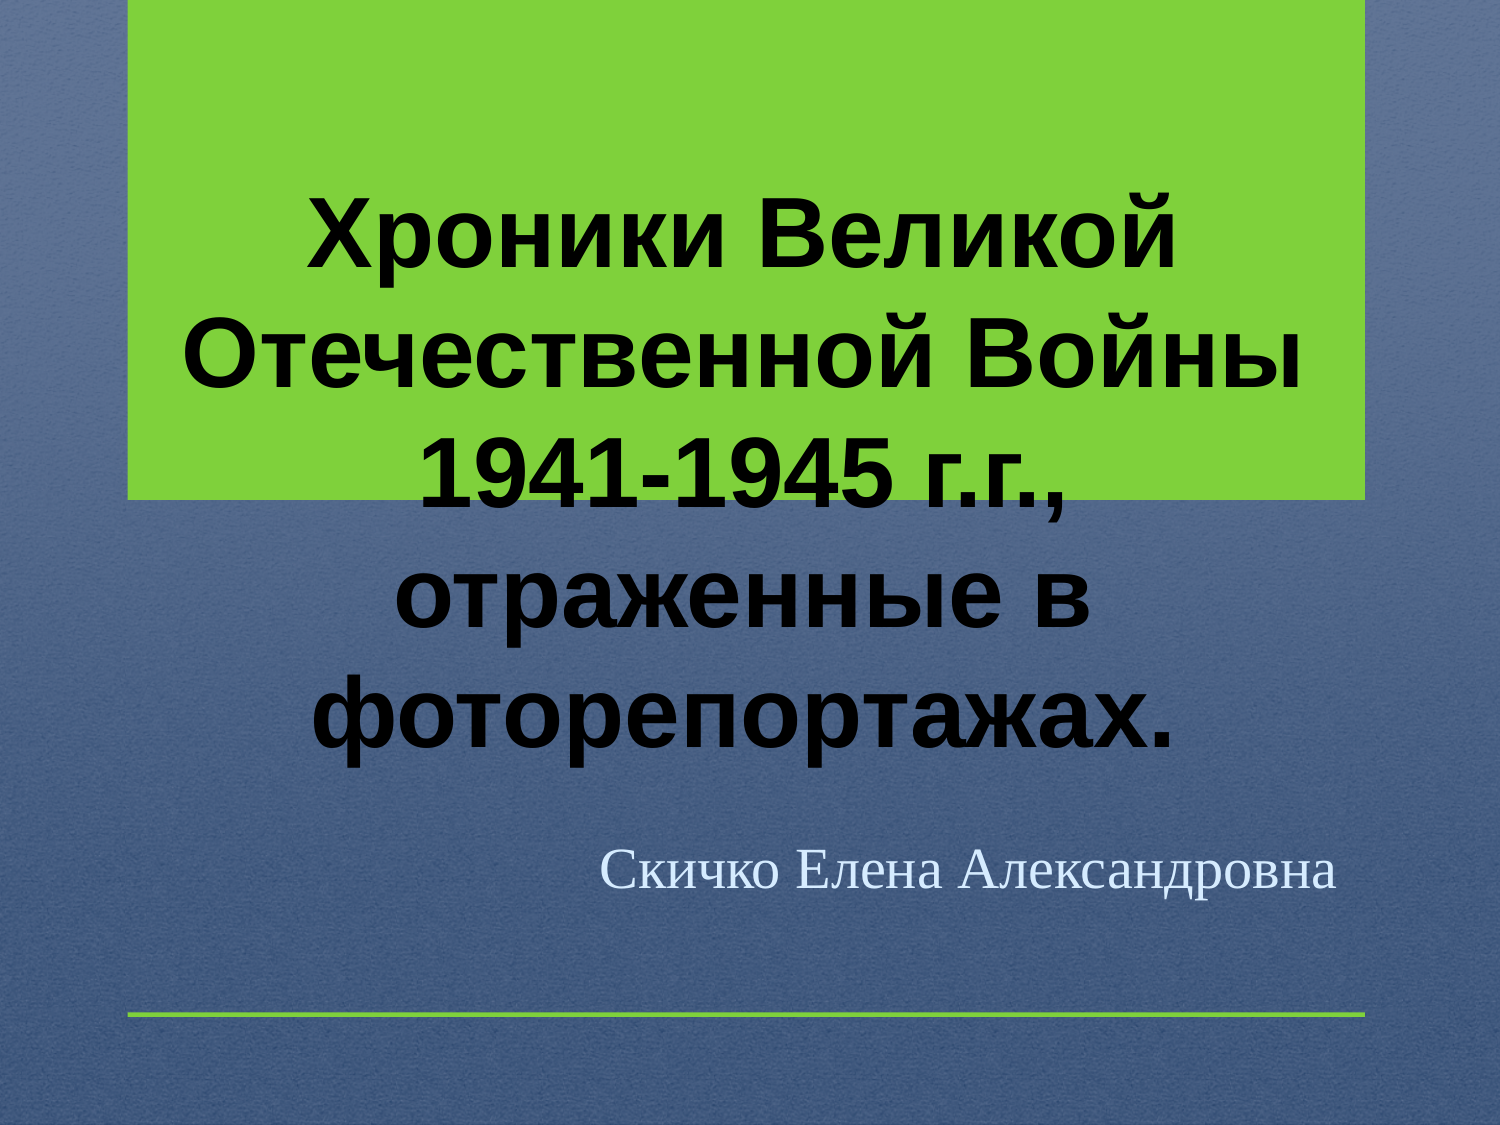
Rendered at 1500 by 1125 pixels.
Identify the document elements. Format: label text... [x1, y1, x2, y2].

subtitle Скичко Елена Александровна [336, 822, 1353, 938]
title Хроники Великой Отечественной Войны 1941-1945 г.г., отраженные в фоторепортажах. [125, 525, 1363, 775]
